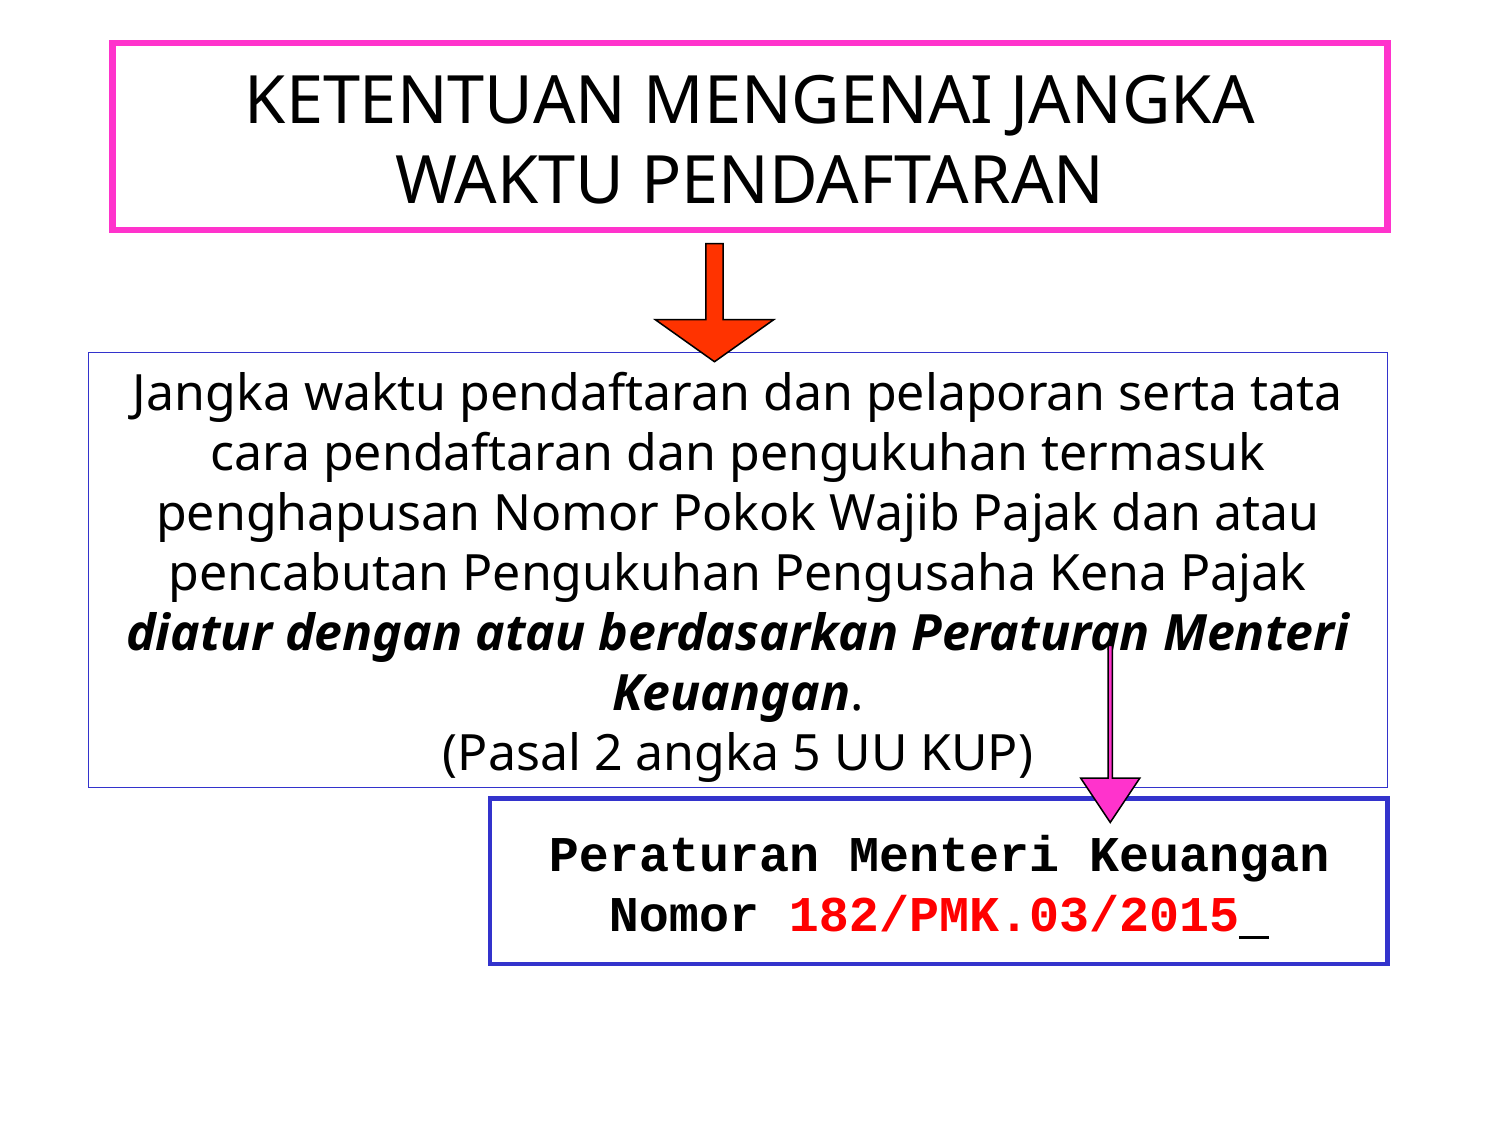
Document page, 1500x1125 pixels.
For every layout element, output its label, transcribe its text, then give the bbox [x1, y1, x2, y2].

text_box [1080, 645, 1140, 823]
text_box Peraturan Menteri Keuangan Nomor 182/PMK.03/2015 [490, 798, 1388, 964]
text_box Jangka waktu pendaftaran dan pelaporan serta tata cara pendaftaran dan pengukuhan termasuk penghapusan Nomor Pokok Wajib Pajak dan atau pencabutan Pengukuhan Pengusaha Kena Pajak diatur dengan atau berdasarkan Peraturan Menteri Keuangan. (Pasal 2 angka 5 UU KUP) [88, 352, 1388, 788]
title KETENTUAN MENGENAI JANGKA WAKTU PENDAFTARAN [112, 42, 1388, 231]
text_box [655, 243, 774, 362]
